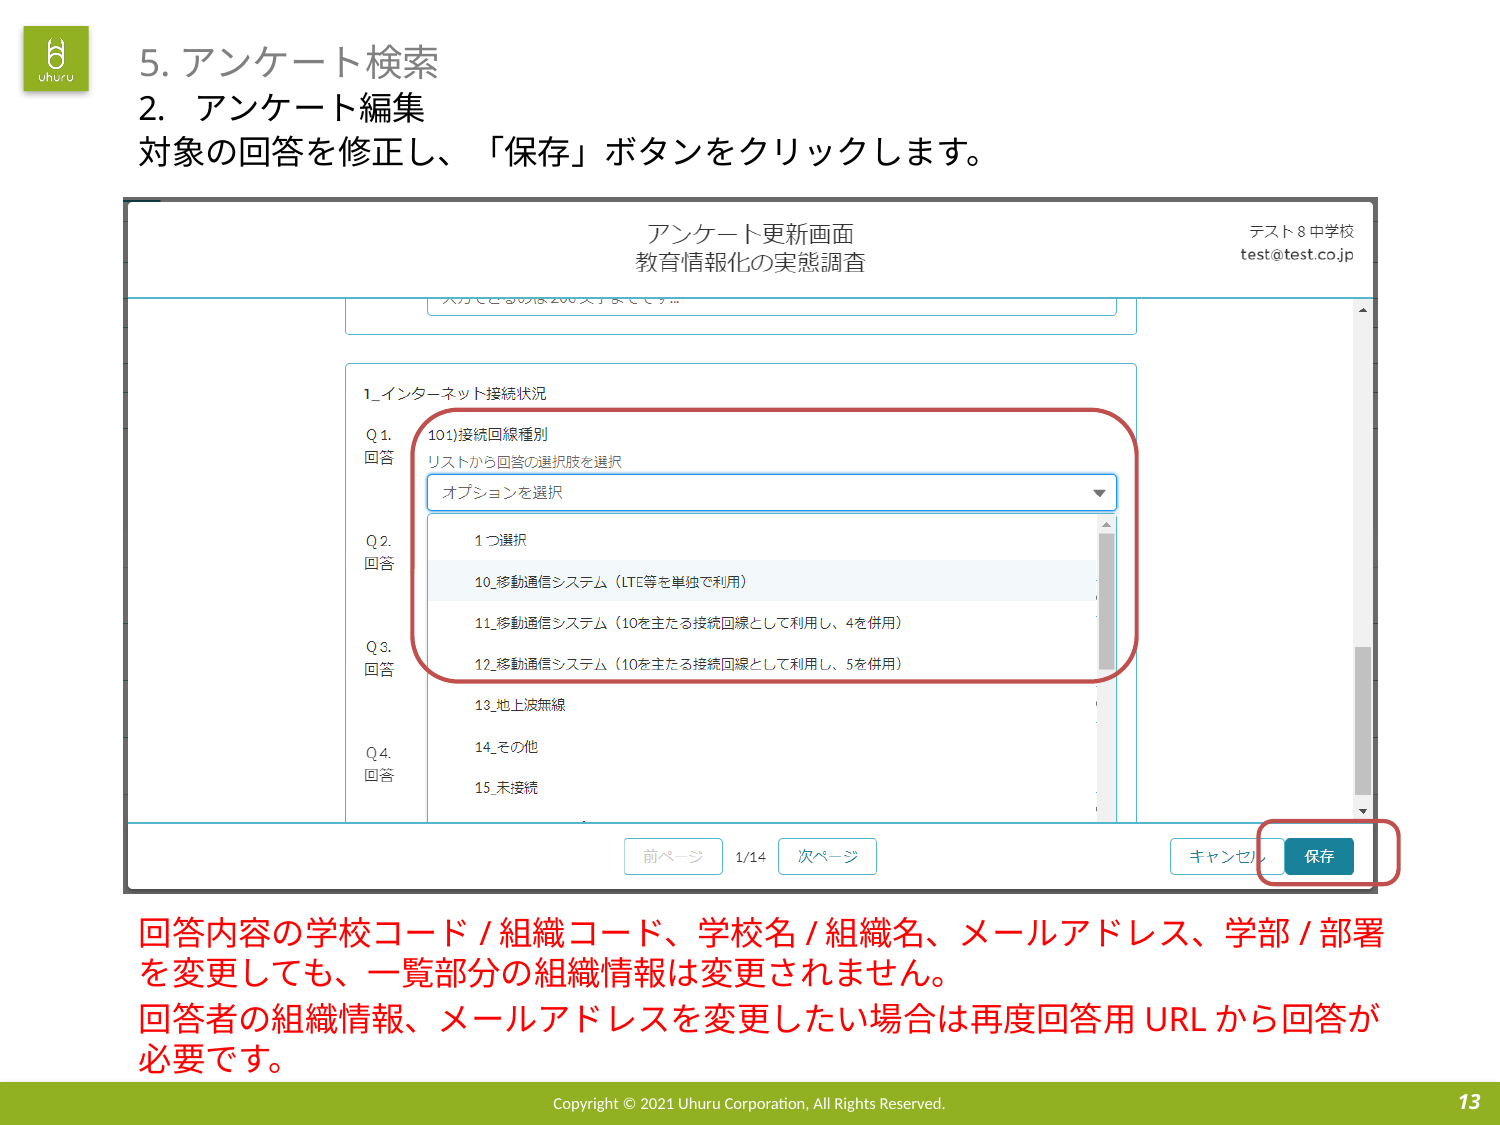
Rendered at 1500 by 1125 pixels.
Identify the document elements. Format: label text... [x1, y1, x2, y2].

text_box アンケート編集 [123, 79, 585, 135]
picture [123, 196, 1379, 895]
list 対象の回答を修正し、「保存」ボタンをクリックします。 [123, 123, 1426, 187]
picture [23, 25, 89, 92]
text_box [1383, 818, 1401, 887]
slide_number 13 [1391, 1088, 1496, 1118]
text_box 回答内容の学校コード/組織コード、学校名/組織名、メールアドレス、学部/部署を変更しても、一覧部分の組織情報は変更されません。 回答者の組織情報、メールアドレスを変更したい場合は再度回答用URLから回答が必要です。 [123, 904, 1426, 1078]
title 5.アンケート検索 [123, 4, 1500, 119]
